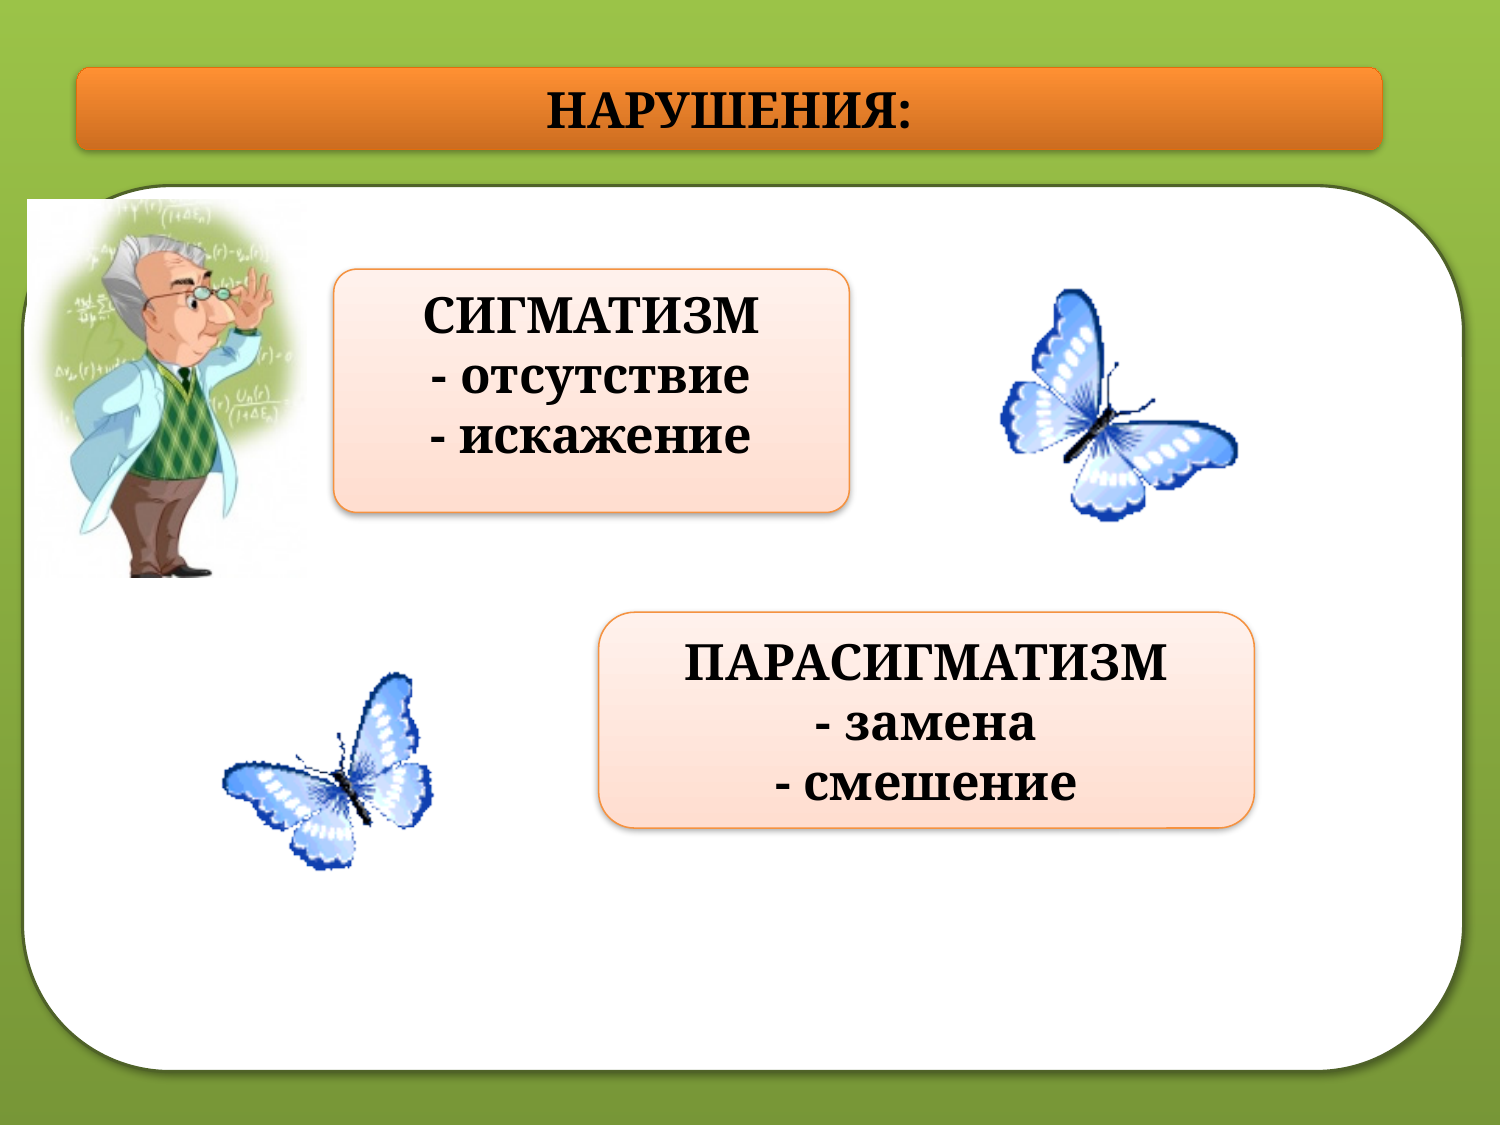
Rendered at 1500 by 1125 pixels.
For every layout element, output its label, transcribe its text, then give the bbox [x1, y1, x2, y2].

text_box НАРУШЕНИЯ: [76, 67, 1383, 150]
text_box [20, 183, 1466, 1074]
text_box [0, 0, 1500, 1125]
picture [177, 616, 491, 930]
text_box ПАРАСИГМАТИЗМ - замена - смешение [597, 611, 1256, 829]
text_box СИГМАТИЗМ - отсутствие - искажение [332, 268, 851, 514]
picture [27, 199, 307, 579]
picture [969, 265, 1257, 553]
